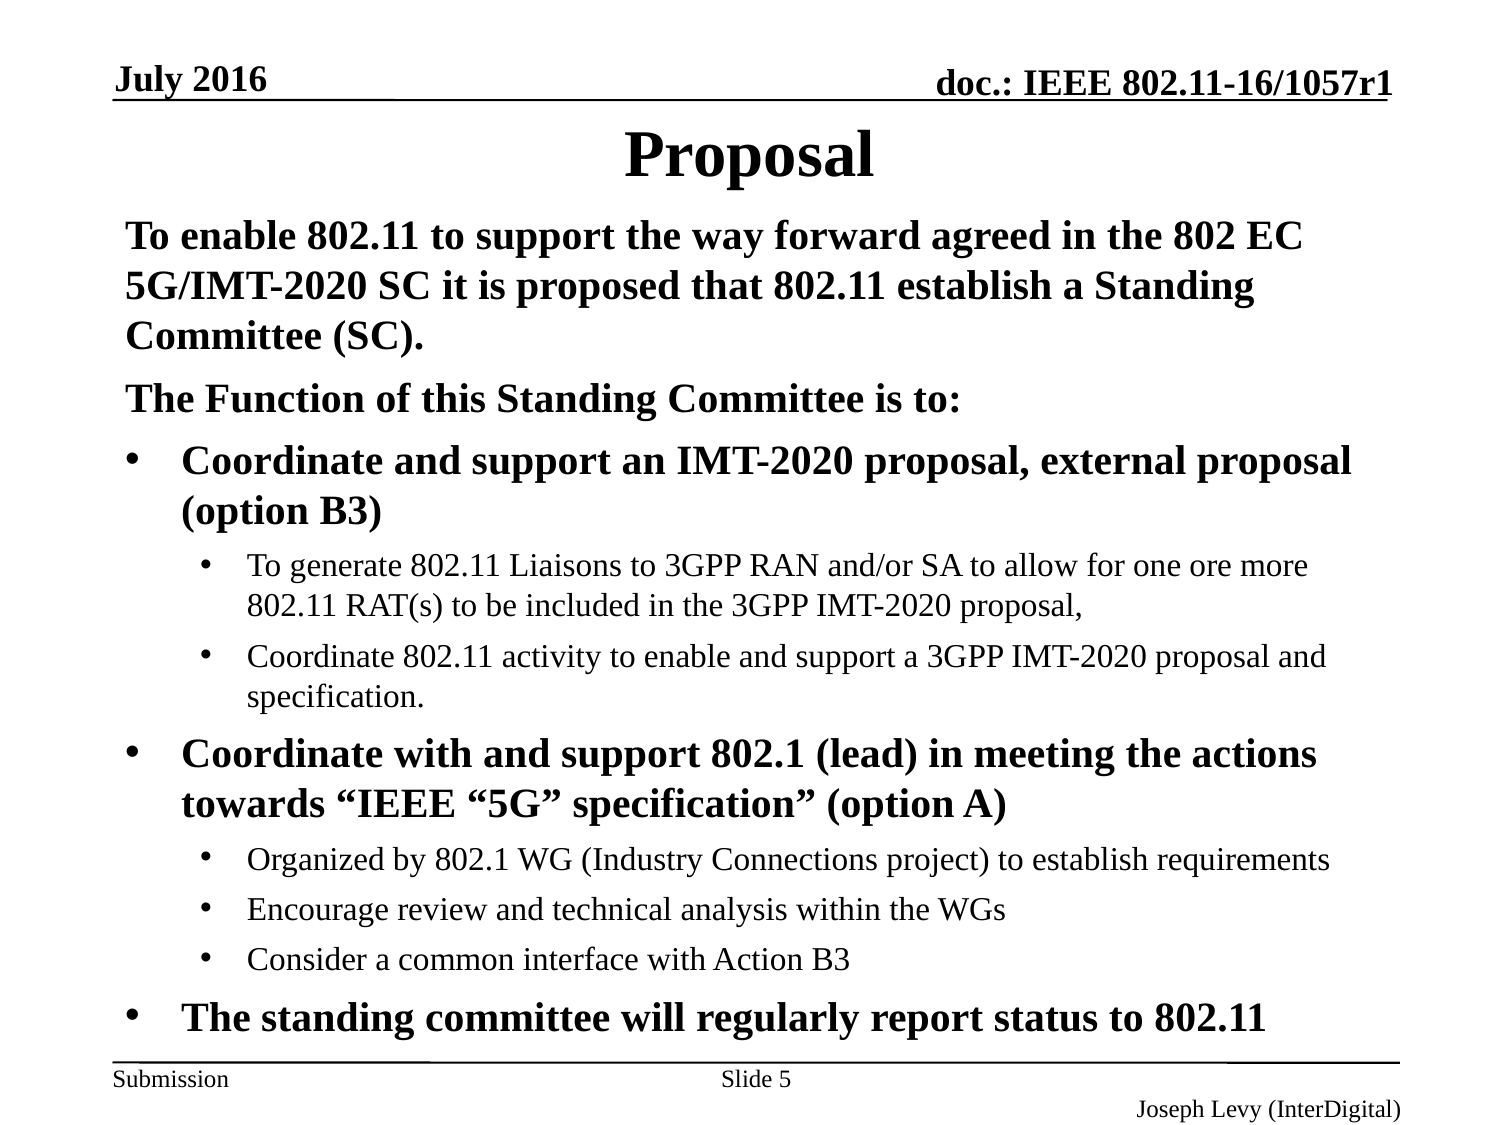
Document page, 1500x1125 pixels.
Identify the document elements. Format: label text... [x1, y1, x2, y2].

list To enable 802.11 to support the way forward agreed in the 802 EC 5G/IMT-2020 SC it is proposed that 802.11 establish a Standing Committee (SC). The Function of this Standing Committee is to: Coordinate and support an IMT-2020 proposal, external proposal (option B3) To generate 802.11 Liaisons to 3GPP RAN and/or SA to allow for one ore more 802.11 RAT(s) to be included in the 3GPP IMT-2020 proposal, Coordinate 802.11 activity to enable and support a 3GPP IMT-2020 proposal and specification. Coordinate with and support 802.1 (lead) in meeting the actions towards “IEEE “5G” specification” (option A) Organized by 802.1 WG (Industry Connections project) to establish requirements Encourage review and technical analysis within the WGs Consider a common interface with Action B3 The standing committee will regularly report status to 802.11 [109, 200, 1385, 1038]
footer Joseph Levy (InterDigital) [878, 1061, 1402, 1093]
title Proposal [112, 112, 1388, 188]
slide_number Slide 5 [712, 1061, 800, 1123]
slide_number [114, 54, 423, 100]
